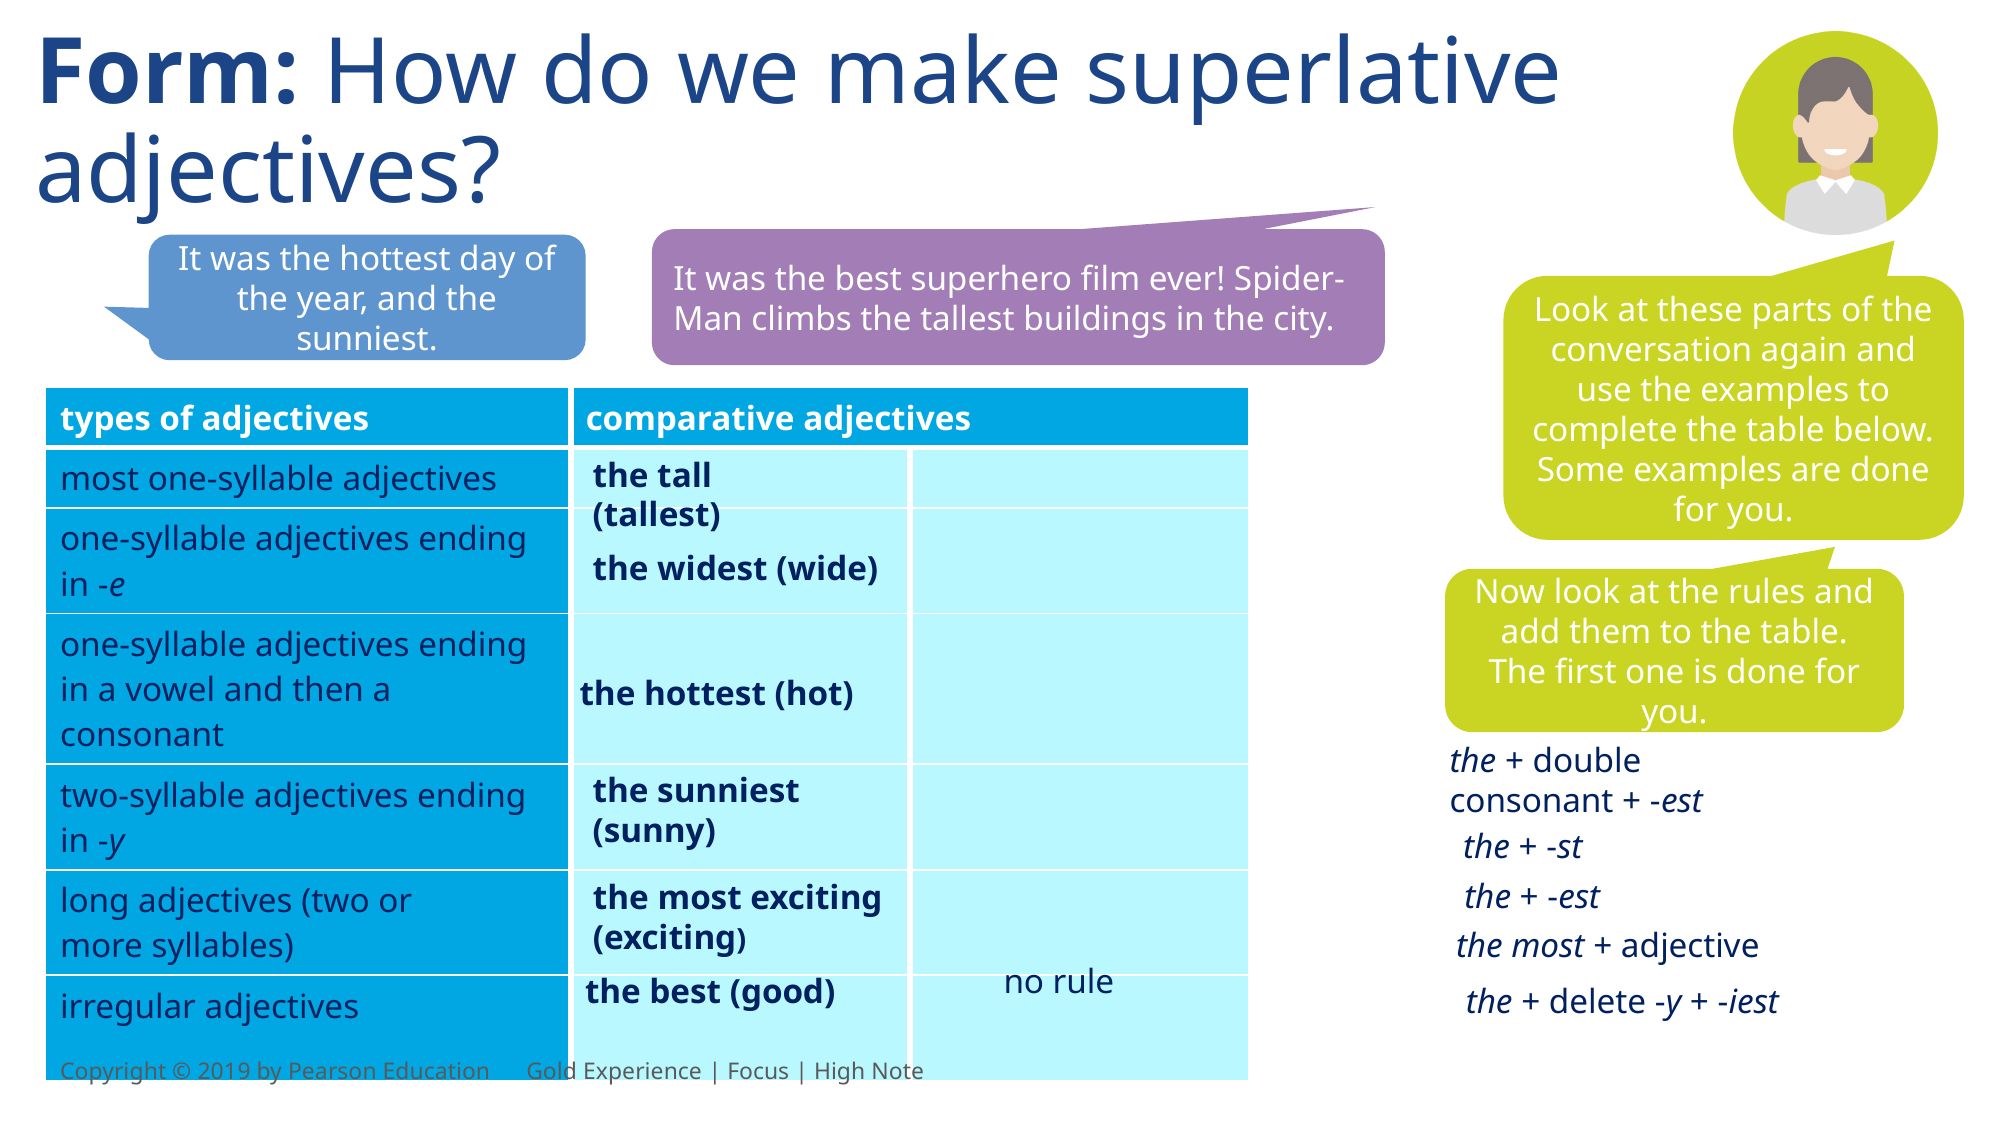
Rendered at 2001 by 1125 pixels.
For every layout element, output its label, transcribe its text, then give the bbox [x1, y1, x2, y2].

text_box It was the best superhero film ever! Spider-Man climbs the tallest buildings in the city. [649, 204, 1387, 368]
table_cell one-syllable adjectives ending in a vowel and then a consonant [46, 614, 568, 763]
table_header types of adjectives [46, 388, 568, 445]
text_box the most exciting (exciting) [578, 868, 904, 999]
table_cell [856, 450, 907, 507]
table_cell [574, 509, 907, 613]
table_cell [913, 871, 1248, 974]
text_box no rule [988, 953, 1130, 1008]
footer Copyright © 2019 by Pearson Education Gold Experience | Focus | High Note [45, 1040, 1084, 1101]
text_box the tall (tallest) [578, 446, 856, 539]
text_box Look at these parts of the conversation again and use the examples to complete the table below. Some examples are done for you. [1501, 244, 1966, 542]
table_cell most one-syllable adjectives [46, 450, 568, 507]
text_box the + -est [1449, 867, 1616, 916]
table_cell [913, 765, 1248, 869]
table_cell long adjectives (two or more syllables) [46, 871, 568, 974]
text_box the + -st [1448, 827, 1598, 873]
table_header comparative adjectives [574, 388, 1248, 445]
table_cell [913, 450, 1248, 507]
picture [1733, 31, 1938, 235]
table_cell [574, 765, 907, 869]
table_cell [574, 614, 907, 763]
table_cell [913, 976, 1248, 1080]
text_box the best (good) [570, 962, 851, 1018]
text_box the + double consonant + -est [1434, 732, 1724, 827]
table_cell [574, 450, 578, 507]
text_box the sunniest (sunny) [578, 761, 902, 857]
table_cell [913, 509, 1248, 613]
text_box It was the hottest day of the year, and the sunniest. [102, 232, 588, 363]
text_box the hottest (hot) [564, 664, 869, 719]
table_cell two-syllable adjectives ending in -y [46, 765, 568, 869]
table_cell [574, 976, 907, 1040]
text_box the most + adjective [1441, 916, 1775, 972]
table_cell [913, 614, 1248, 763]
text_box the widest (wide) [578, 539, 895, 595]
title Form: How do we make superlative adjectives? [20, 17, 1774, 233]
table_cell irregular adjectives [46, 976, 568, 1040]
text_box the + delete -y + -iest [1450, 972, 1794, 1028]
table_cell one-syllable adjectives ending in -e [46, 509, 568, 613]
text_box Now look at the rules and add them to the table. The first one is done for you. [1443, 544, 1907, 735]
table_cell [574, 871, 578, 962]
